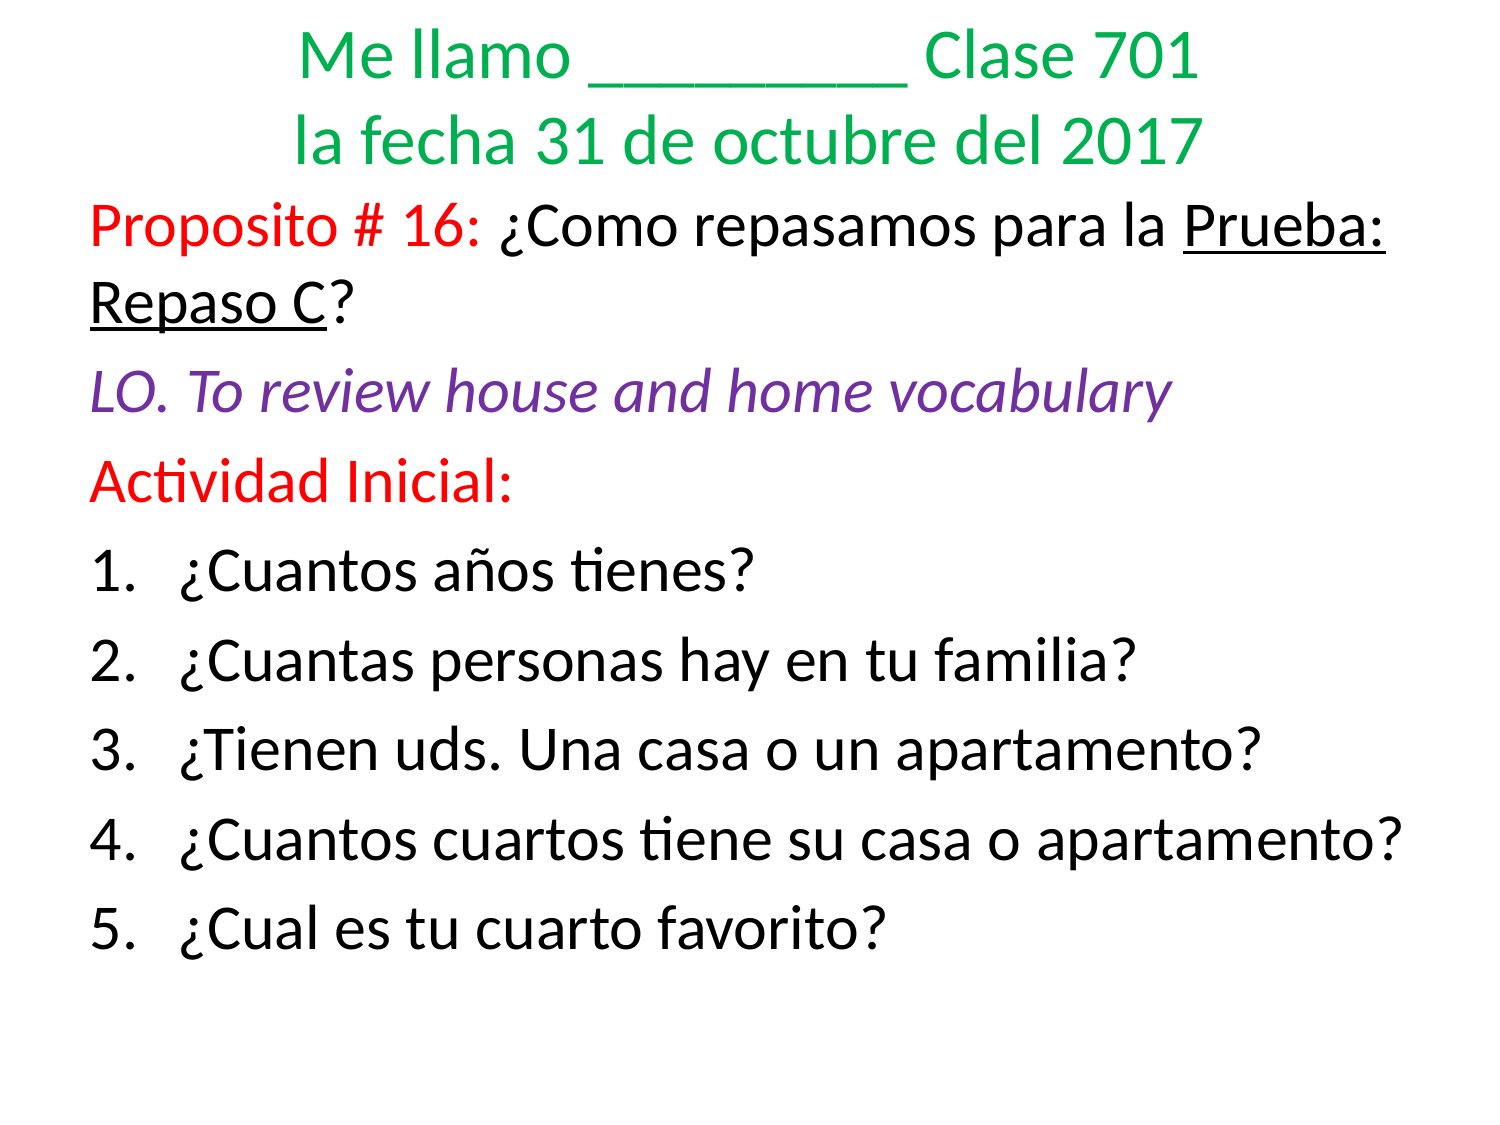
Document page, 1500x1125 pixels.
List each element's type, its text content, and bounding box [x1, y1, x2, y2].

text_box Proposito # 16: ¿Como repasamos para la Prueba: Repaso C? LO. To review house and home vocabulary Actividad Inicial: ¿Cuantos años tienes? ¿Cuantas personas hay en tu familia? ¿Tienen uds. Una casa o un apartamento? ¿Cuantos cuartos tiene su casa o apartamento? ¿Cual es tu cuarto favorito? [74, 174, 1425, 980]
text_box Me llamo _________ Clase 701 la fecha 31 de octubre del 2017 [37, 0, 1463, 188]
